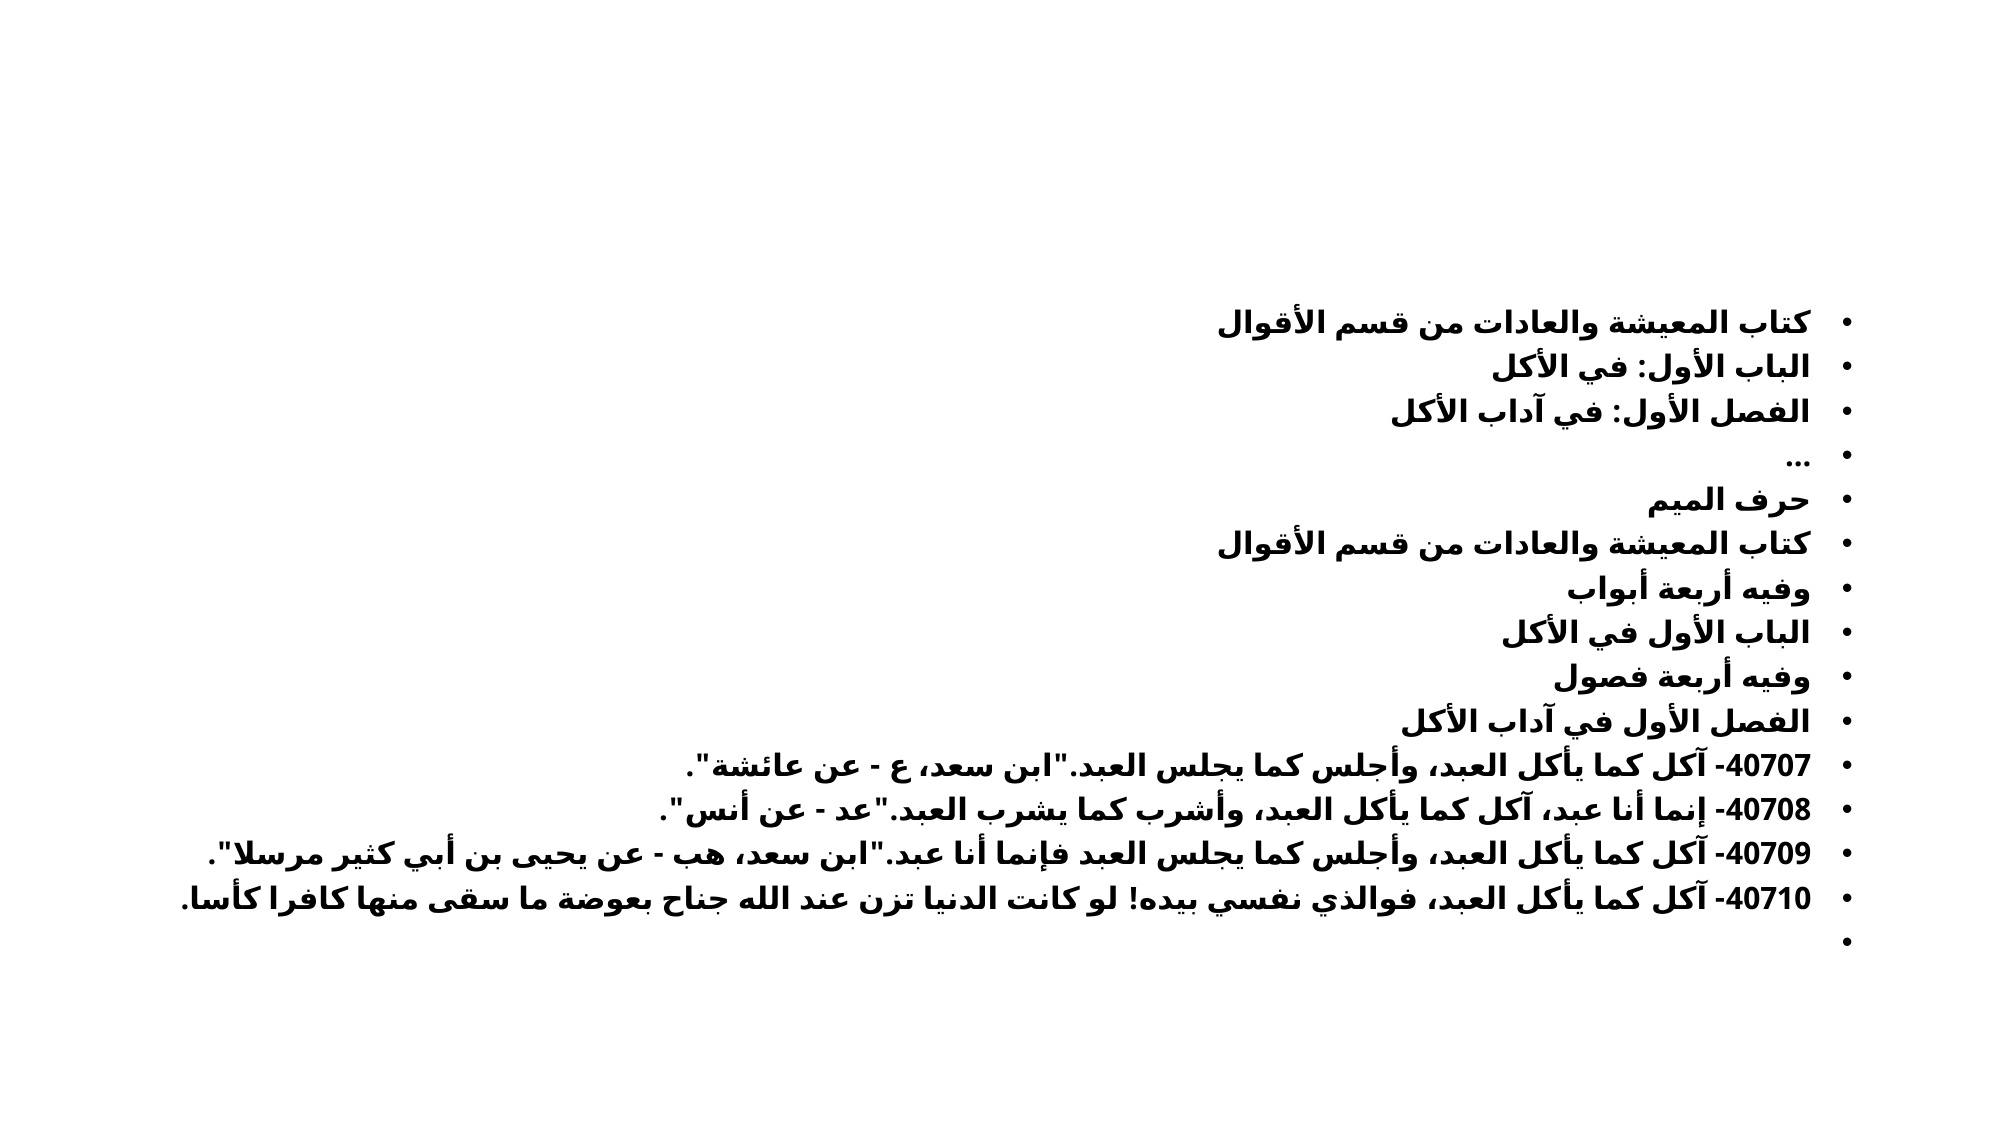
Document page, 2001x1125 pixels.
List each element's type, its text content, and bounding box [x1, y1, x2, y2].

list كتاب المعيشة والعادات من قسم الأقوال الباب الأول: في الأكل الفصل الأول: في آداب الأكل ... حرف الميم كتاب المعيشة والعادات من قسم الأقوال وفيه أربعة أبواب الباب الأول في الأكل وفيه أربعة فصول الفصل الأول في آداب الأكل 40707- آكل كما يأكل العبد، وأجلس كما يجلس العبد."ابن سعد، ع - عن عائشة". 40708- إنما أنا عبد، آكل كما يأكل العبد، وأشرب كما يشرب العبد."عد - عن أنس". 40709- آكل كما يأكل العبد، وأجلس كما يجلس العبد فإنما أنا عبد."ابن سعد، هب - عن يحيى بن أبي كثير مرسلا". 40710- آكل كما يأكل العبد، فوالذي نفسي بيده! لو كانت الدنيا تزن عند الله جناح بعوضة ما سقى منها كافرا كأسا. [137, 299, 1863, 1014]
